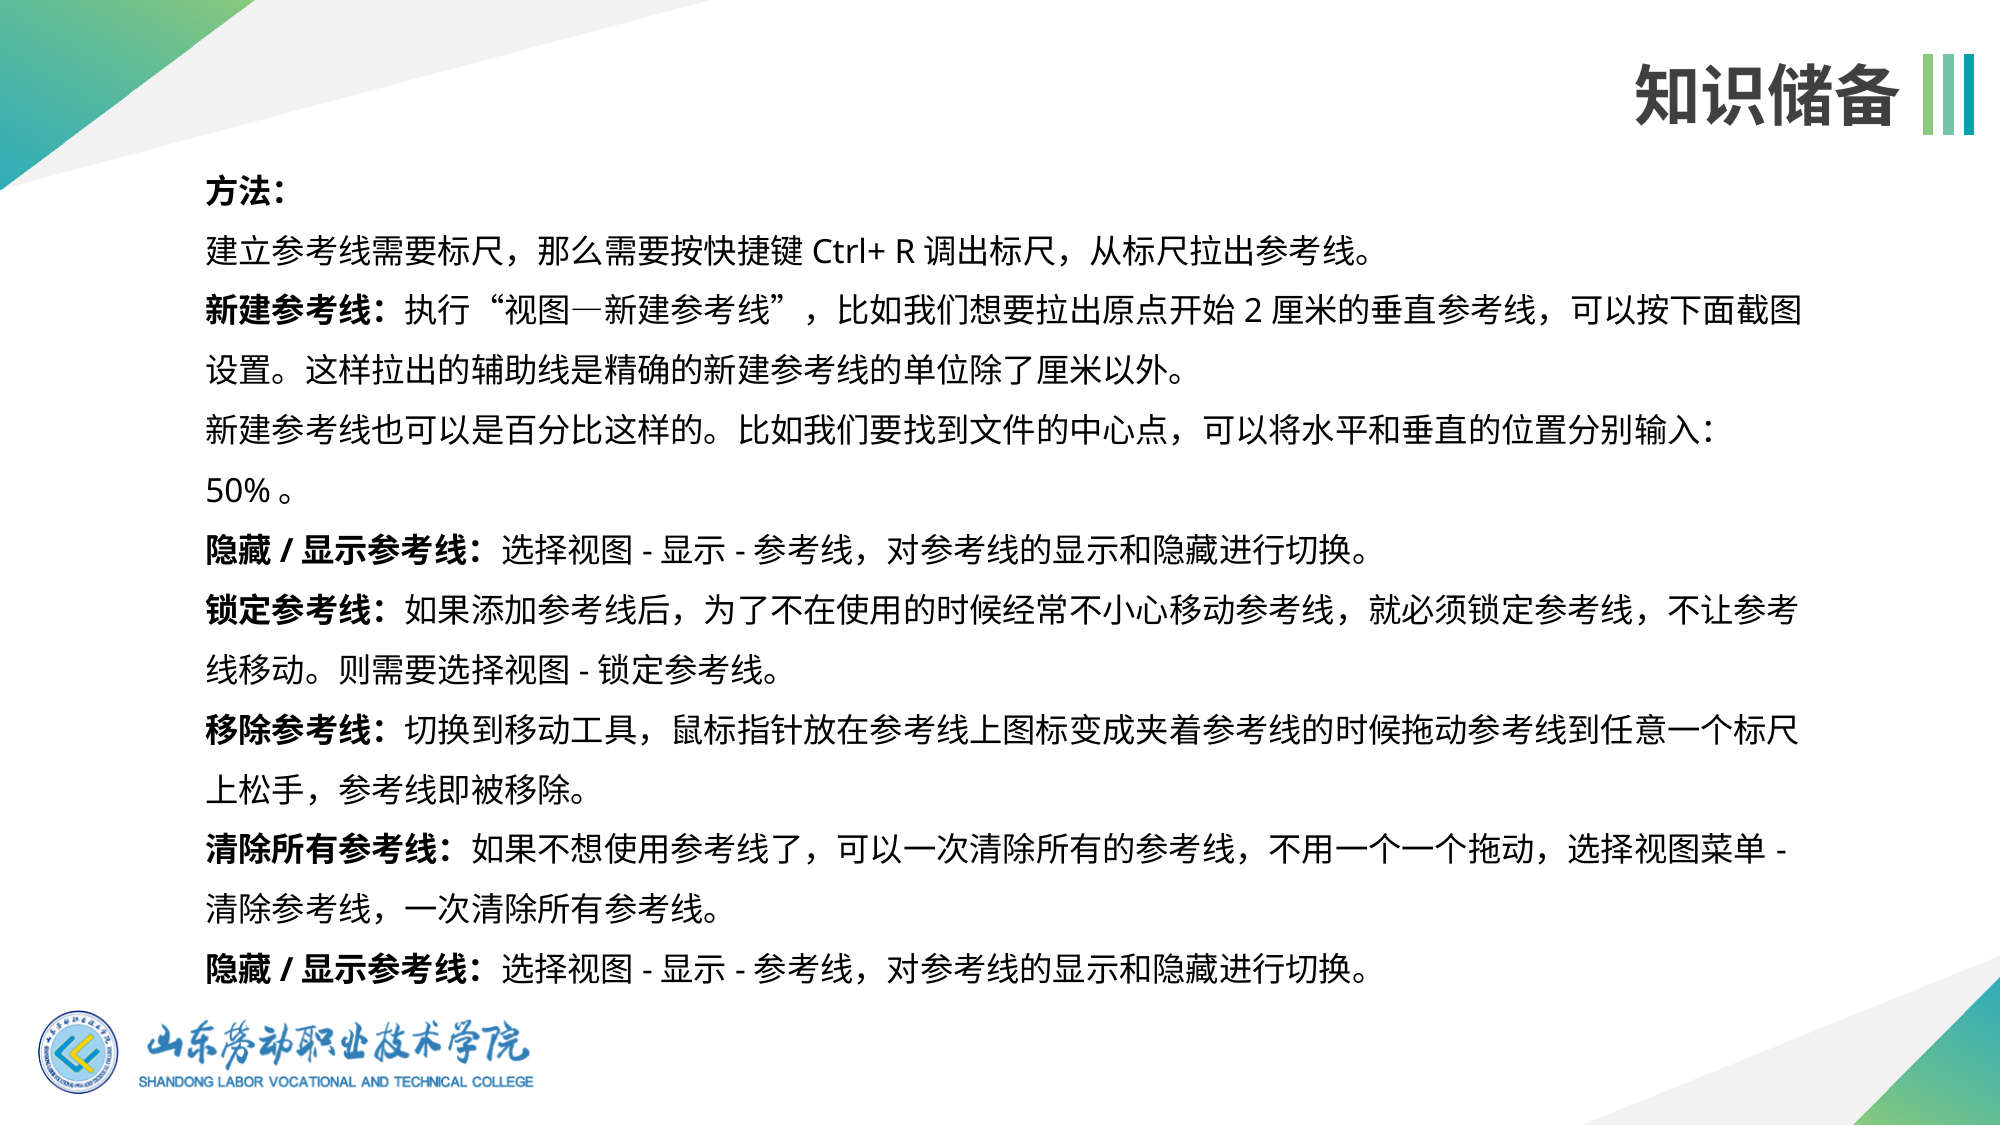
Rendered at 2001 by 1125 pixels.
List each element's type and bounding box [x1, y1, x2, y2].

text_box [0, 0, 2000, 1125]
text_box [1928, 54, 1969, 136]
picture [38, 1010, 550, 1094]
